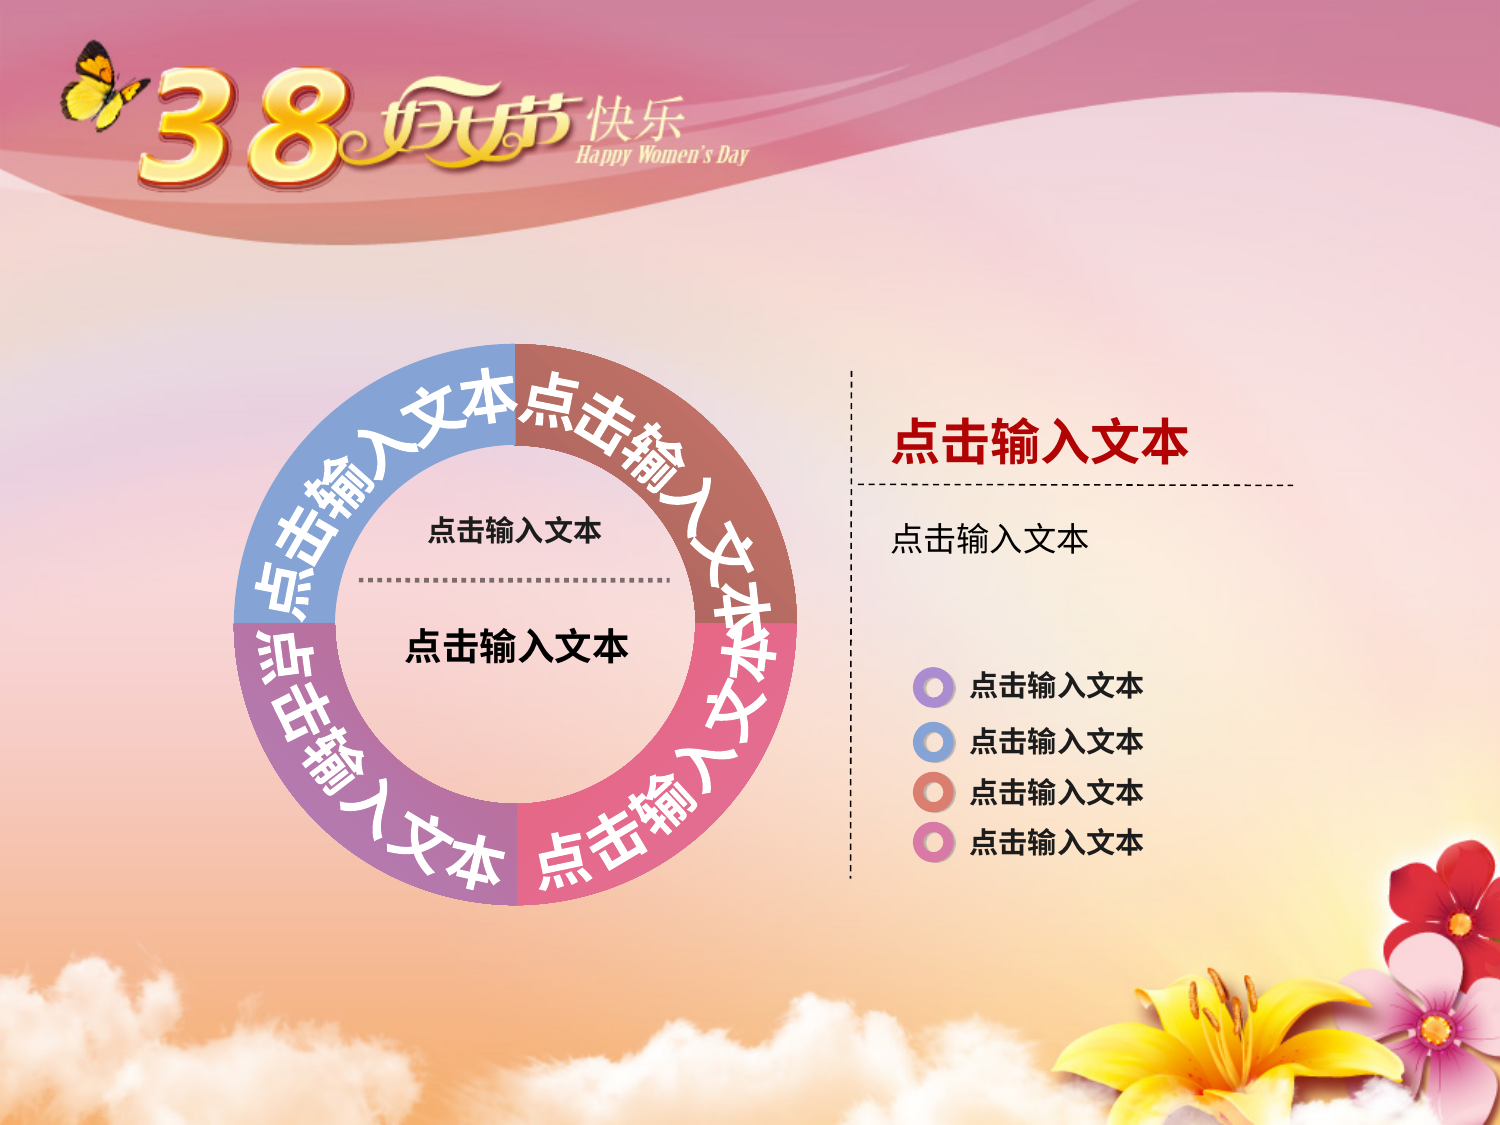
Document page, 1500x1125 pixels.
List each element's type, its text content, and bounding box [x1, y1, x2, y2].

text_box [912, 771, 954, 813]
text_box 点击输入文本 点击输入文本 [875, 397, 1353, 566]
text_box [912, 667, 954, 708]
text_box [233, 623, 517, 906]
text_box [233, 343, 516, 623]
text_box 点击输入文本 [954, 715, 1333, 766]
text_box 点击输入文本 [954, 660, 1333, 711]
text_box 点击输入文本 [954, 767, 1333, 817]
text_box [912, 721, 954, 763]
text_box [912, 821, 954, 863]
text_box 点击输入文本 [954, 817, 1333, 867]
text_box [517, 623, 797, 906]
text_box 点击输入文本 [355, 505, 675, 555]
picture [0, 0, 1500, 1125]
text_box [514, 344, 797, 624]
text_box 点击输入文本 [374, 615, 660, 675]
